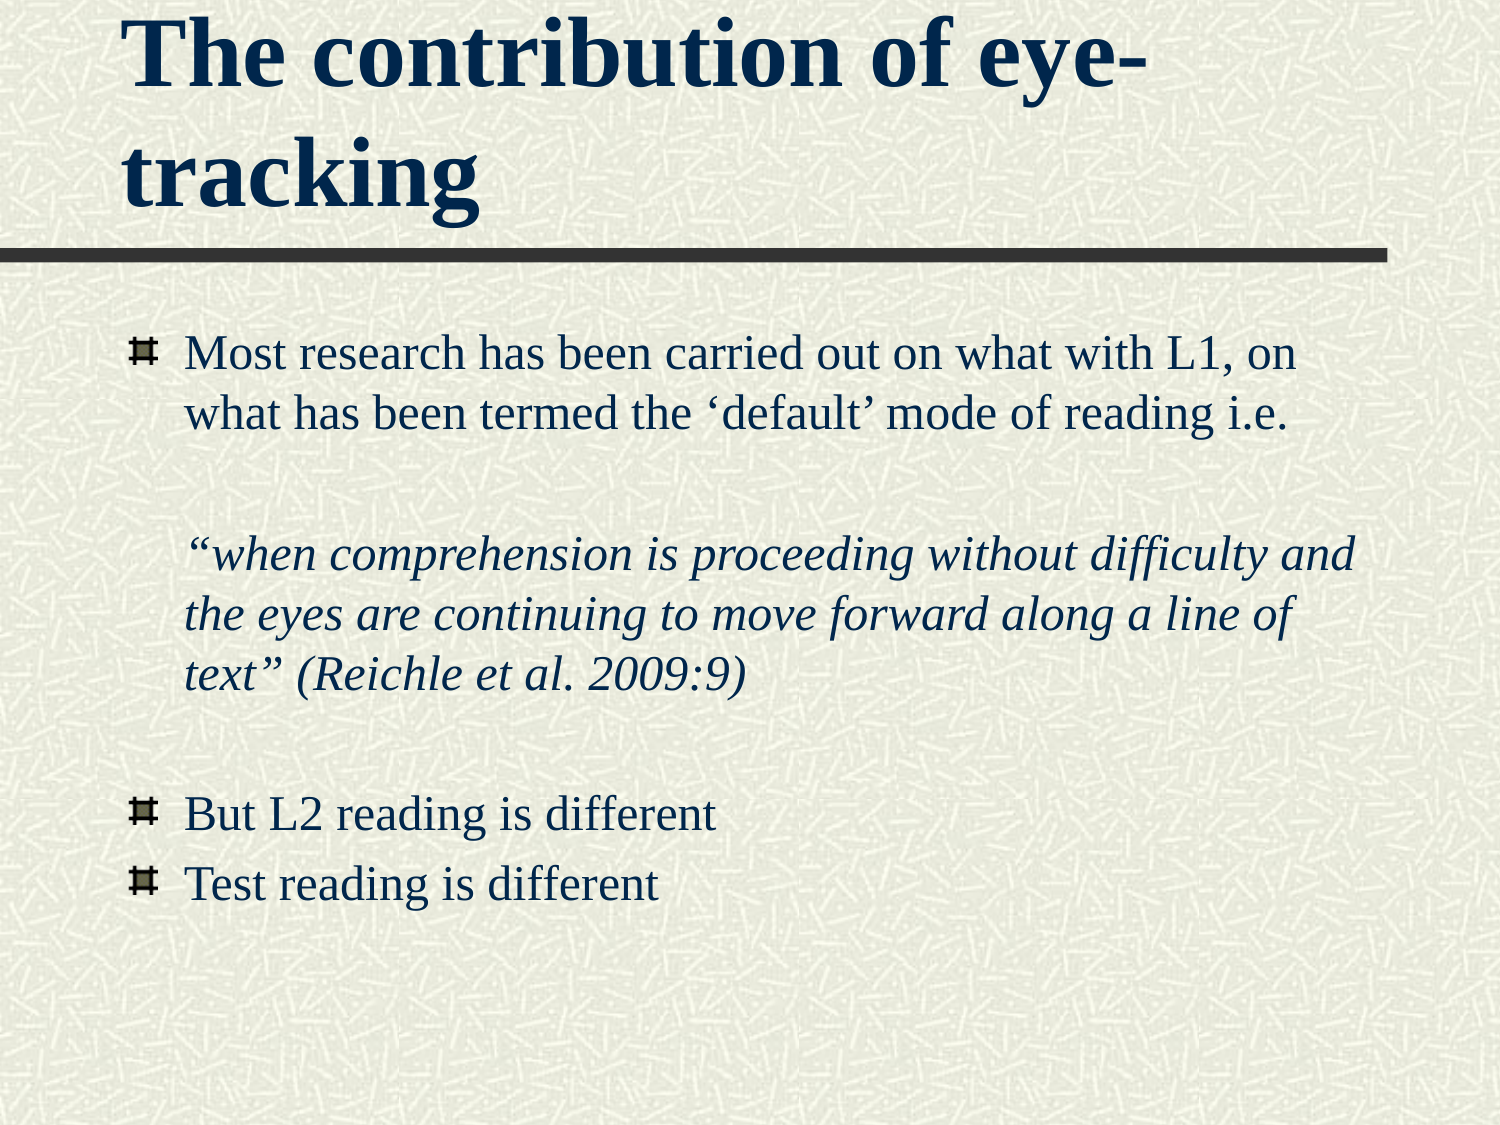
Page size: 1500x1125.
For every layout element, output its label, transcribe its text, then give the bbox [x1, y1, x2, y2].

list Most research has been carried out on what with L1, on what has been termed the ‘default’ mode of reading i.e. “when comprehension is proceeding without difficulty and the eyes are continuing to move forward along a line of text” (Reichle et al. 2009:9) But L2 reading is different Test reading is different [112, 312, 1388, 1000]
title The contribution of eye-tracking [105, 46, 1455, 235]
picture [0, 0, 1500, 1125]
